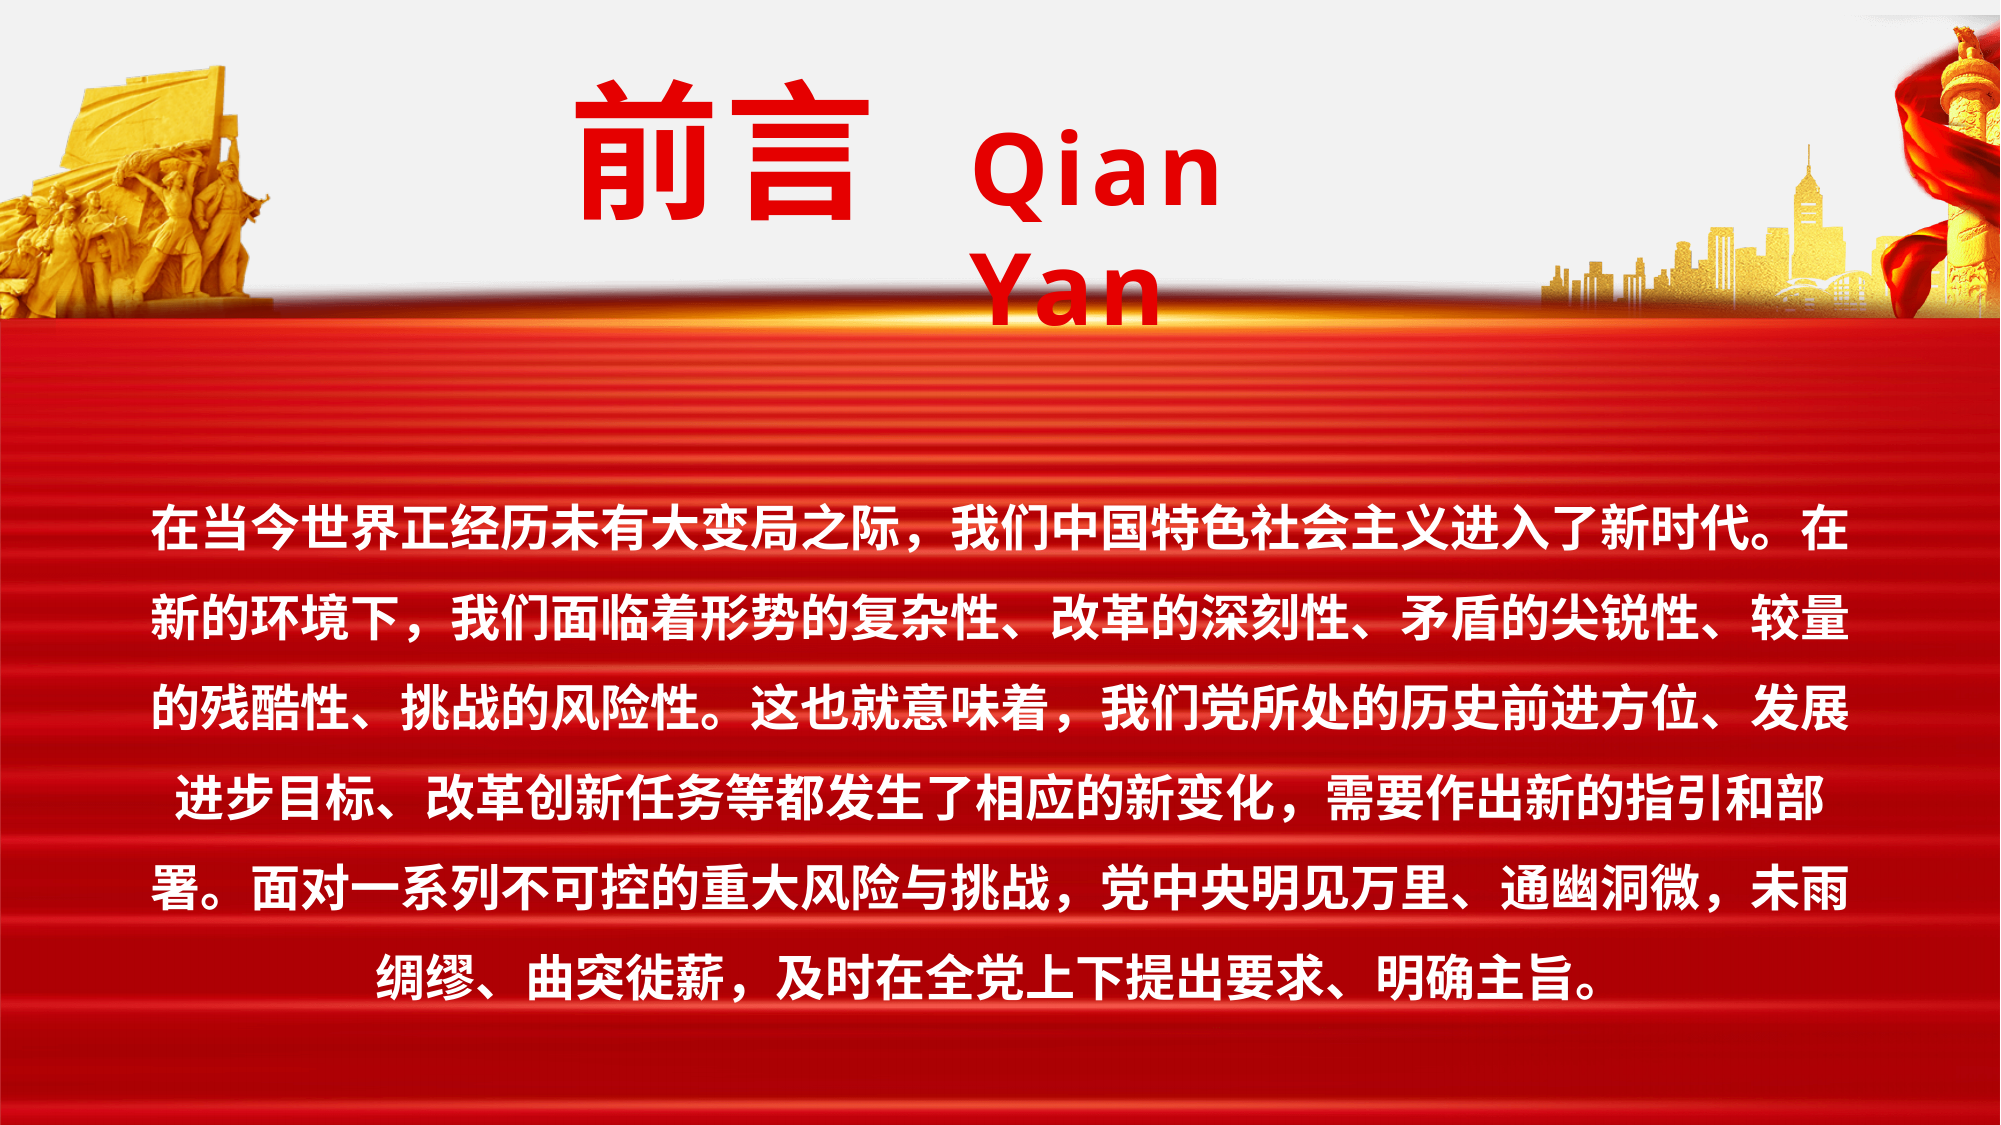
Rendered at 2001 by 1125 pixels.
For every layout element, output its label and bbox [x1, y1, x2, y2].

picture [0, 15, 2000, 1125]
text_box [569, 57, 1435, 239]
